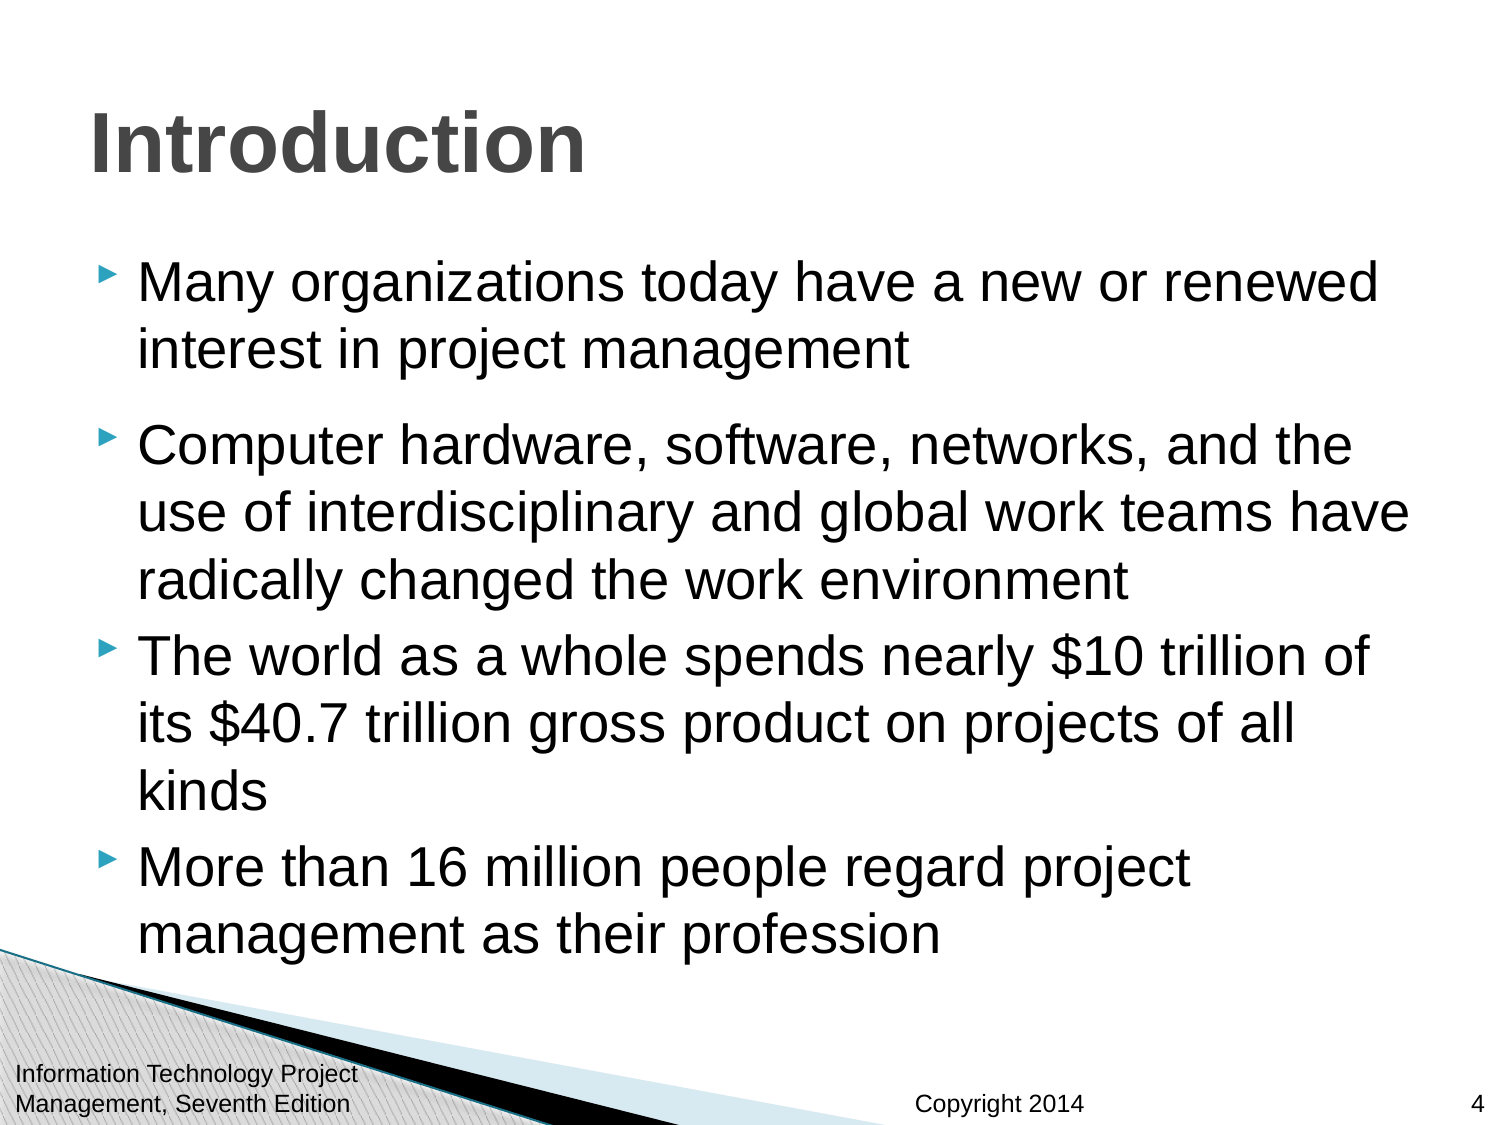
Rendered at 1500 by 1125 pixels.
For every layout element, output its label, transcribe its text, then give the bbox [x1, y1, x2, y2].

list Many organizations today have a new or renewed interest in project management Computer hardware, software, networks, and the use of interdisciplinary and global work teams have radically changed the work environment The world as a whole spends nearly $10 trillion of its $40.7 trillion gross product on projects of all kinds More than 16 million people regard project management as their profession [62, 237, 1451, 1001]
title Introduction [75, 45, 1425, 233]
footer Information Technology Project Management, Seventh Edition [0, 1065, 425, 1125]
slide_number 4 [1408, 1065, 1500, 1125]
